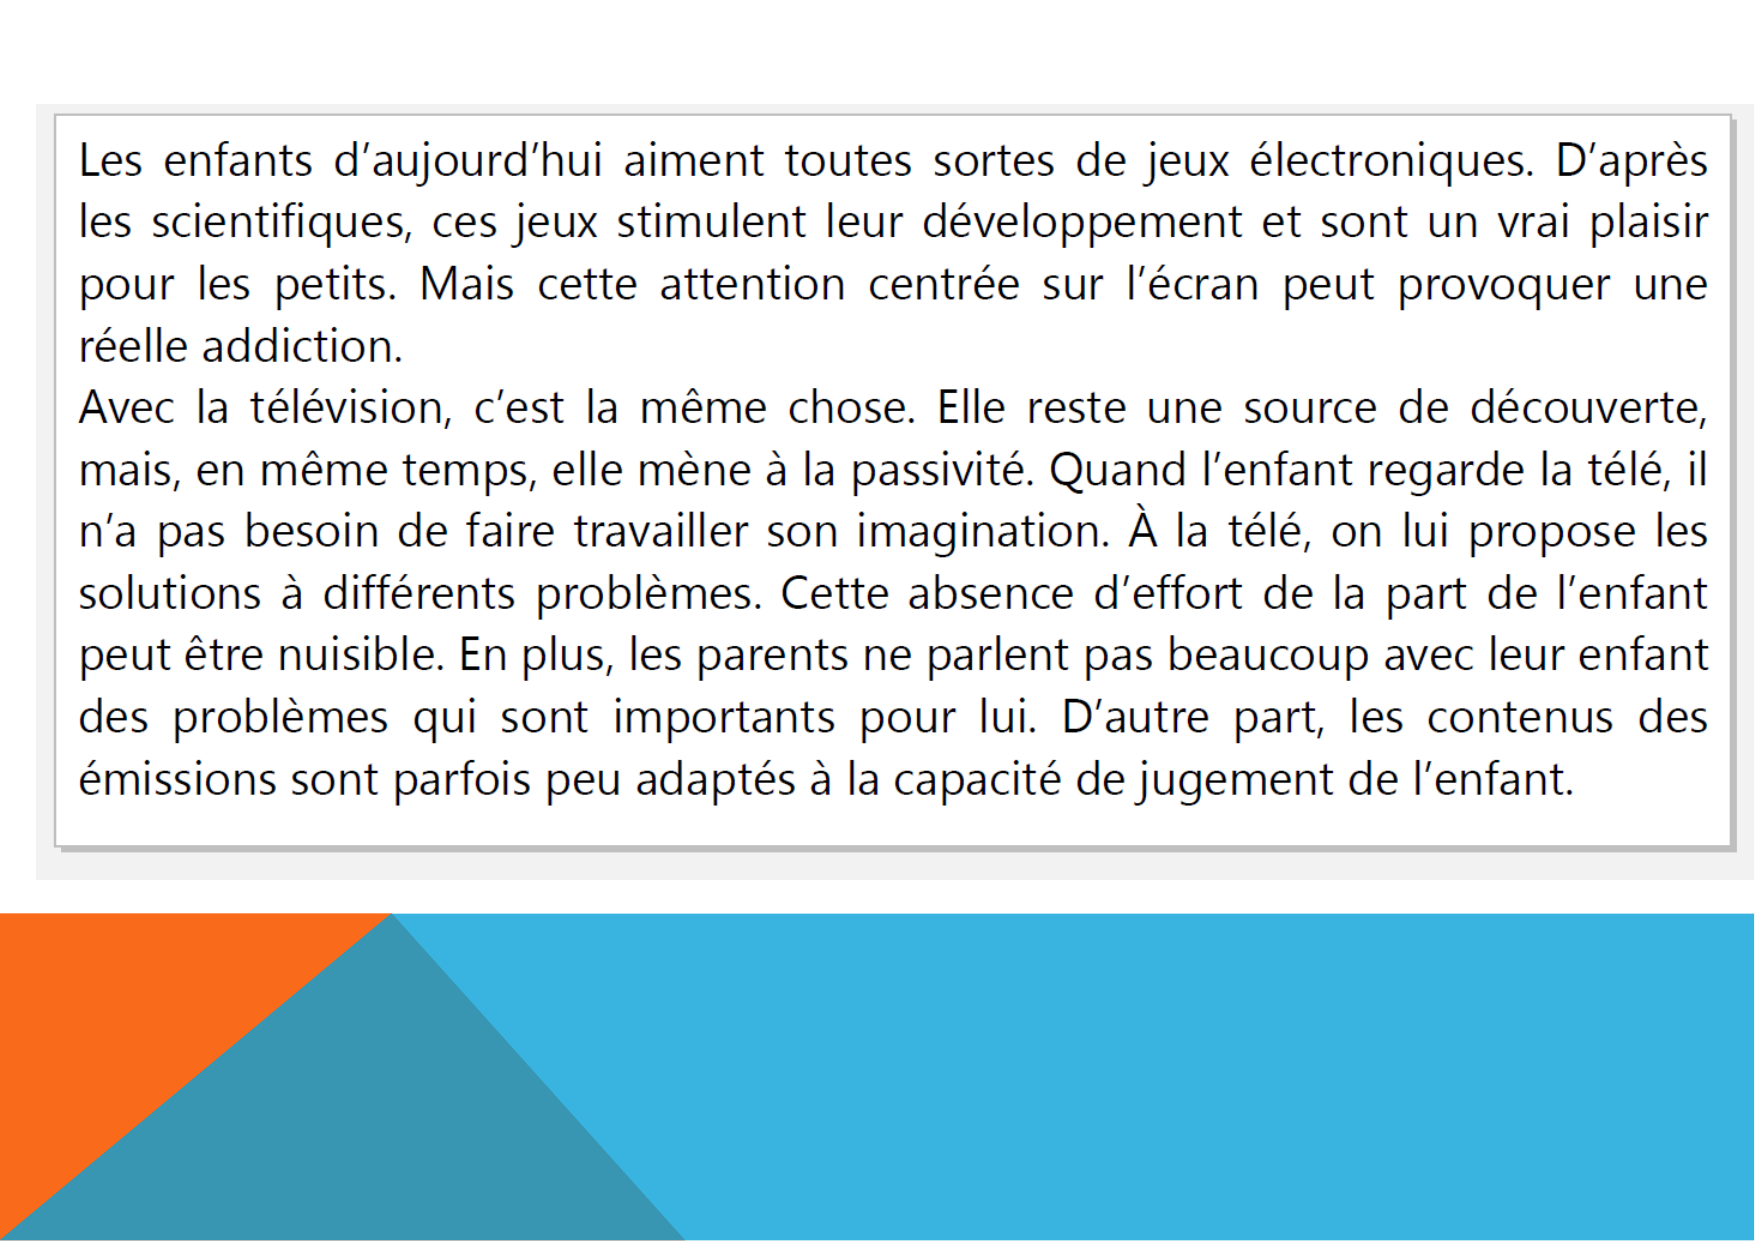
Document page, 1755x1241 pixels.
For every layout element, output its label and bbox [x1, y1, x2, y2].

picture [36, 104, 1755, 880]
